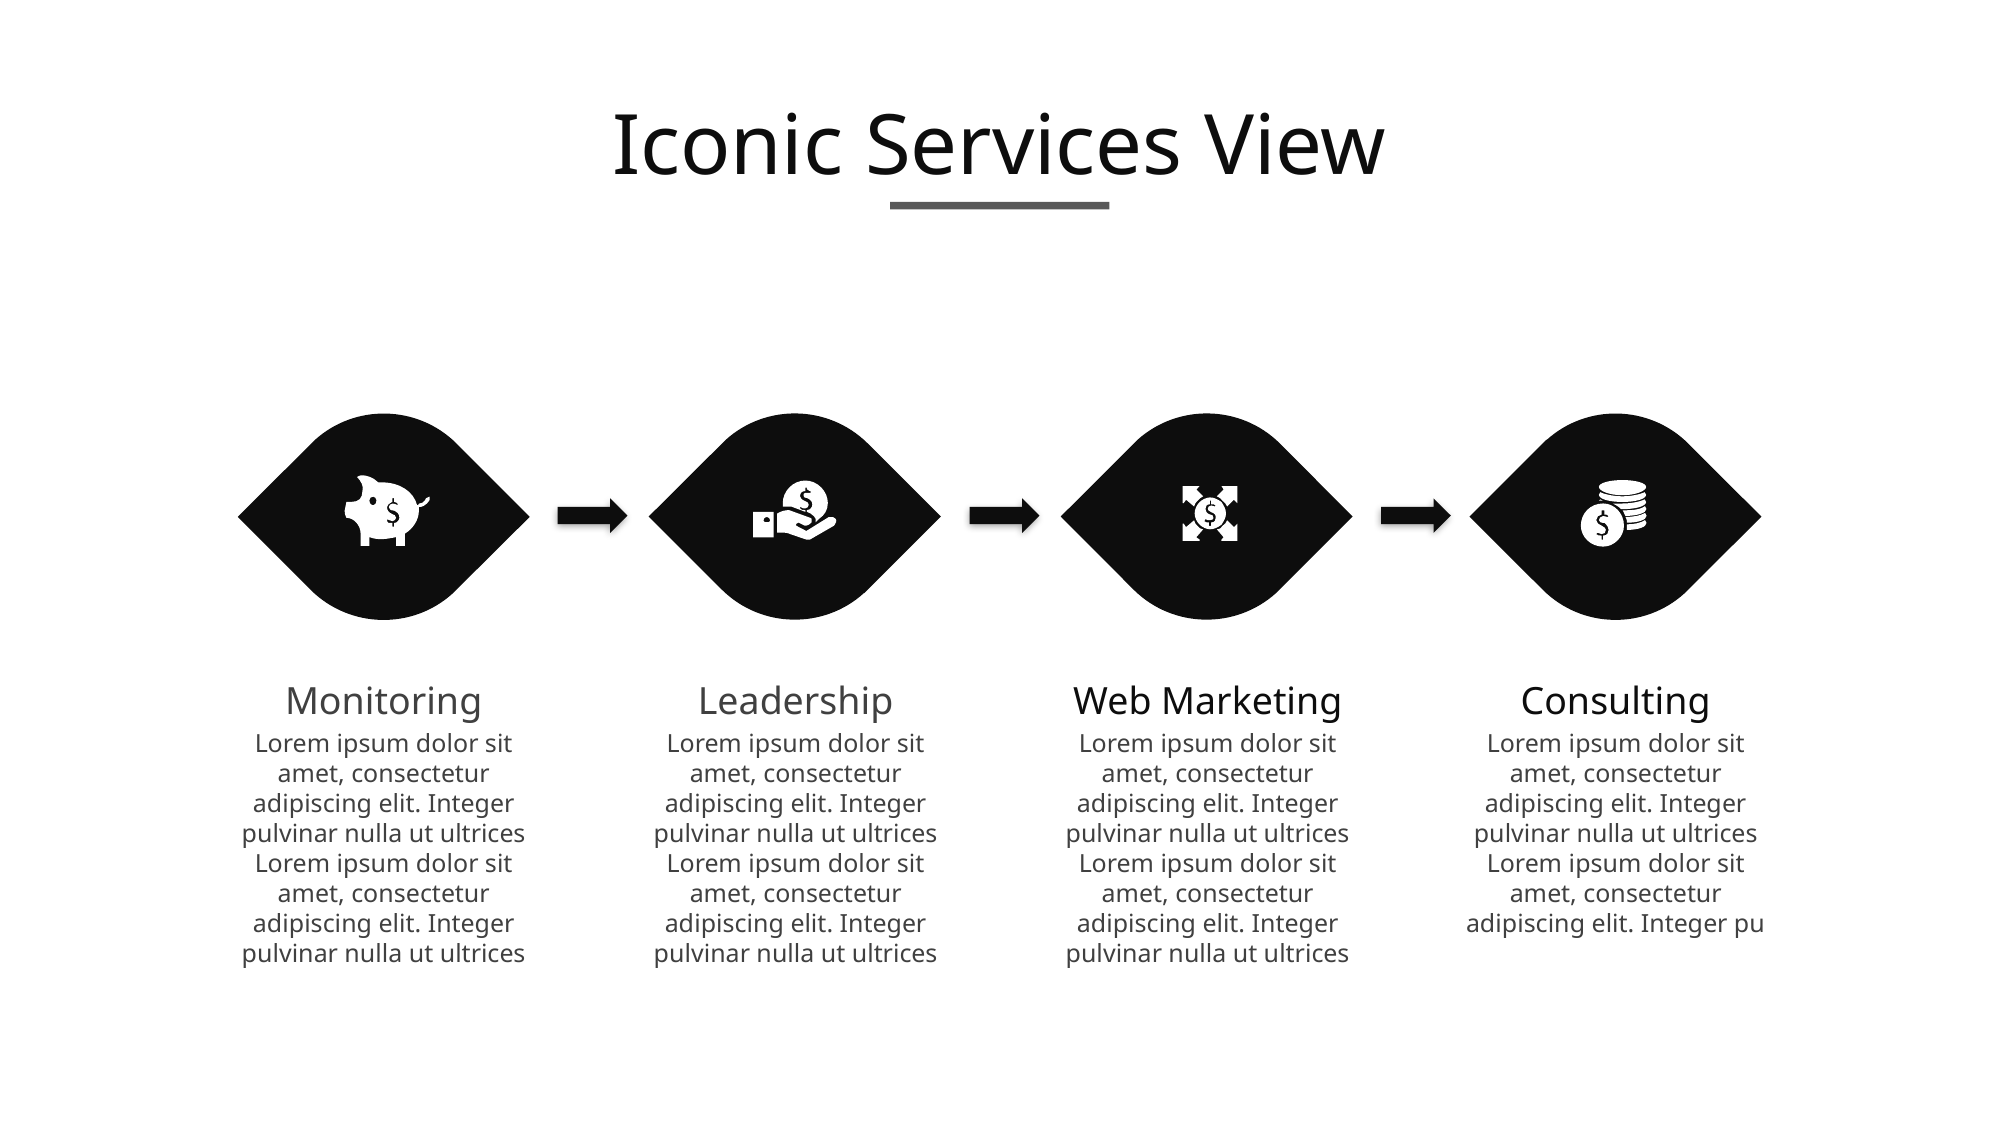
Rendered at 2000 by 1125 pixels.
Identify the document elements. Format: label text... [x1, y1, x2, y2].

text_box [1580, 479, 1647, 547]
text_box [237, 413, 530, 620]
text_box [752, 480, 838, 541]
text_box [968, 497, 1041, 534]
text_box Leadership Lorem ipsum dolor sit amet, consectetur adipiscing elit. Integer pulvinar nulla ut ultrices Lorem ipsum dolor sit amet, consectetur adipiscing elit. Integer pulvinar nulla ut ultrices [621, 670, 970, 1010]
text_box [648, 413, 941, 620]
text_box [1469, 413, 1762, 620]
text_box Web Marketing Lorem ipsum dolor sit amet, consectetur adipiscing elit. Integer pulvinar nulla ut ultrices Lorem ipsum dolor sit amet, consectetur adipiscing elit. Integer pulvinar nulla ut ultrices [1034, 670, 1382, 1010]
text_box [556, 497, 629, 534]
text_box [888, 200, 1111, 211]
text_box Consulting Lorem ipsum dolor sit amet, consectetur adipiscing elit. Integer pulvinar nulla ut ultrices Lorem ipsum dolor sit amet, consectetur adipiscing elit. Integer pu [1444, 669, 1788, 945]
text_box [1380, 497, 1452, 534]
text_box Monitoring Lorem ipsum dolor sit amet, consectetur adipiscing elit. Integer pulvinar nulla ut ultrices Lorem ipsum dolor sit amet, consectetur adipiscing elit. Integer pulvinar nulla ut ultrices [210, 670, 558, 1010]
text_box [1060, 413, 1353, 620]
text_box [1182, 485, 1238, 542]
text_box Iconic Services View [0, 96, 2000, 187]
text_box [344, 475, 430, 546]
